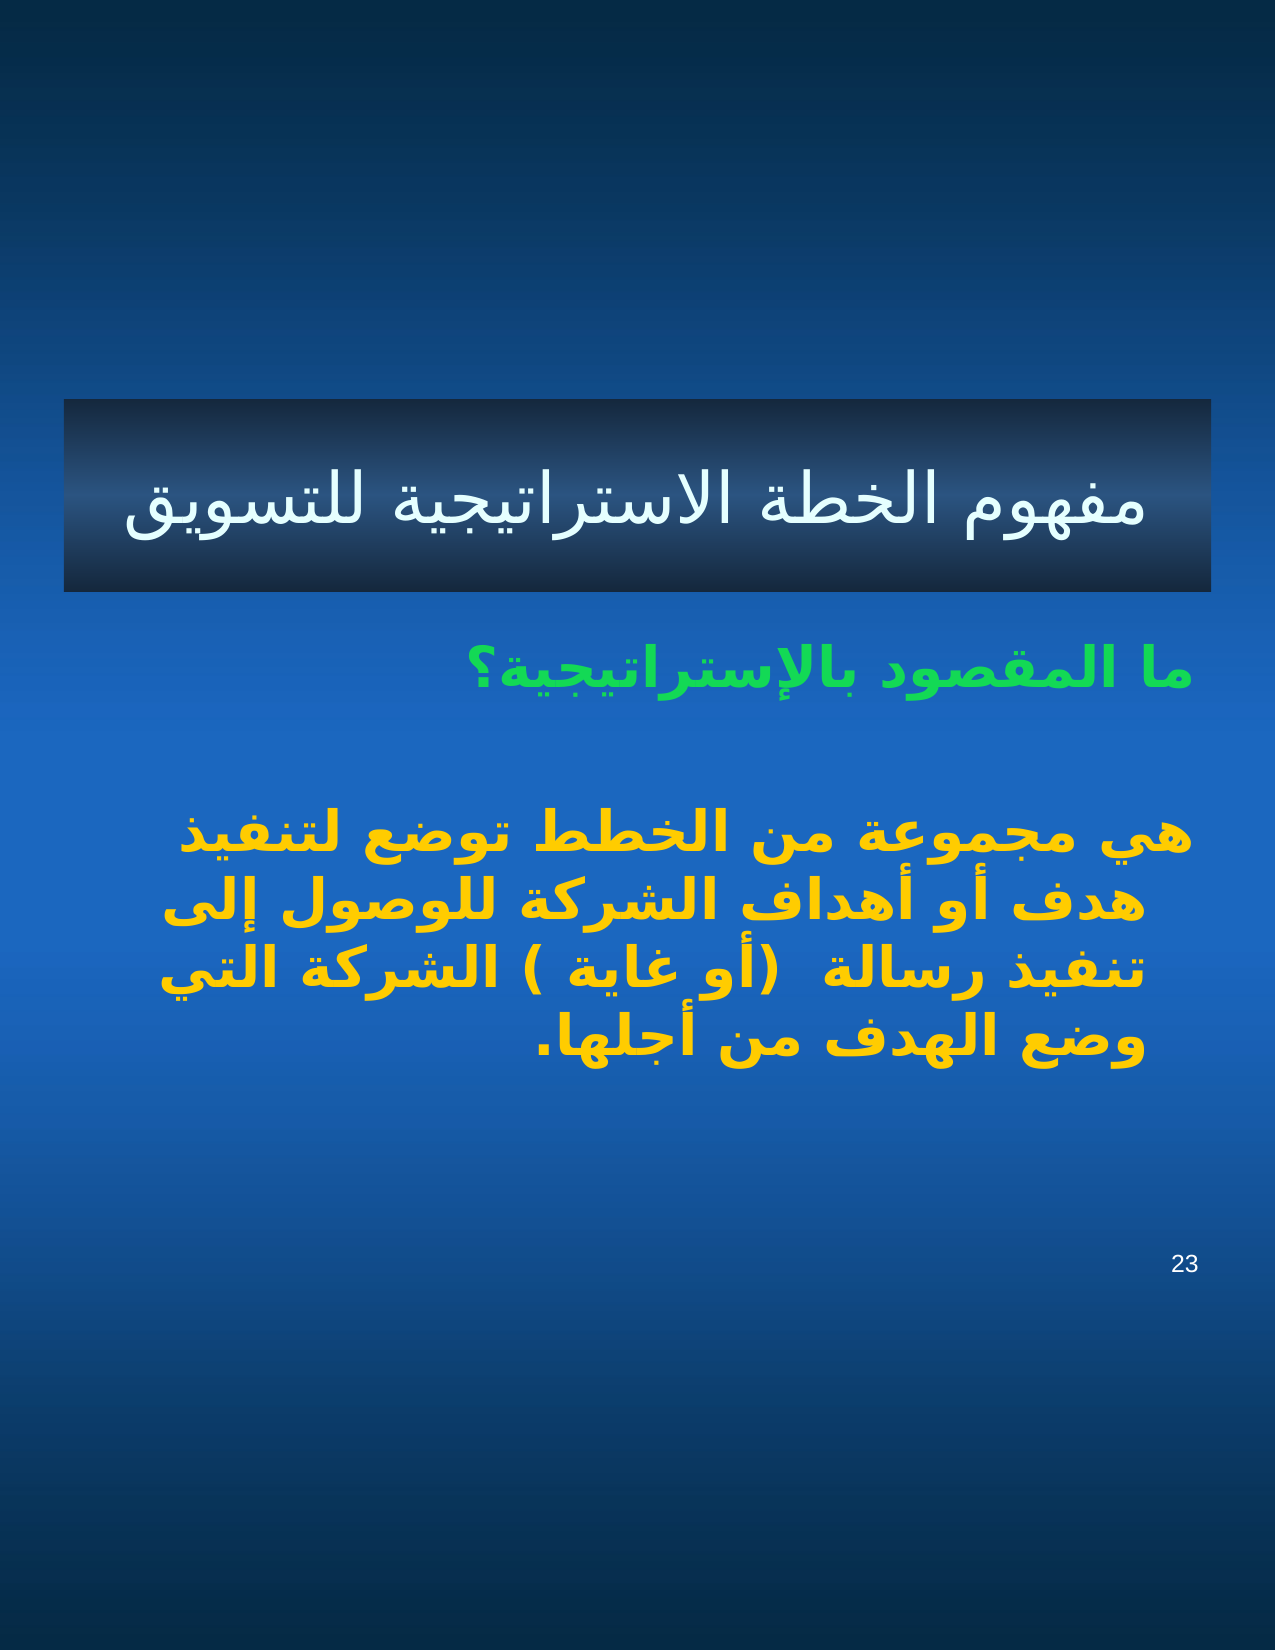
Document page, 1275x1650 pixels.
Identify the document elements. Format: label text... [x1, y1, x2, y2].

picture [0, 0, 1275, 1650]
text_box ما المقصود بالإستراتيجية؟ هي مجموعة من الخطط توضع لتنفيذ هدف أو أهداف الشركة للوصول إلى تنفيذ رسالة (أو غاية ) الشركة التي وضع الهدف من أجلها. [63, 623, 1212, 1197]
text_box مفهوم الخطة الاستراتيجية للتسويق [63, 399, 1212, 592]
text_box 23 [913, 1217, 1212, 1284]
